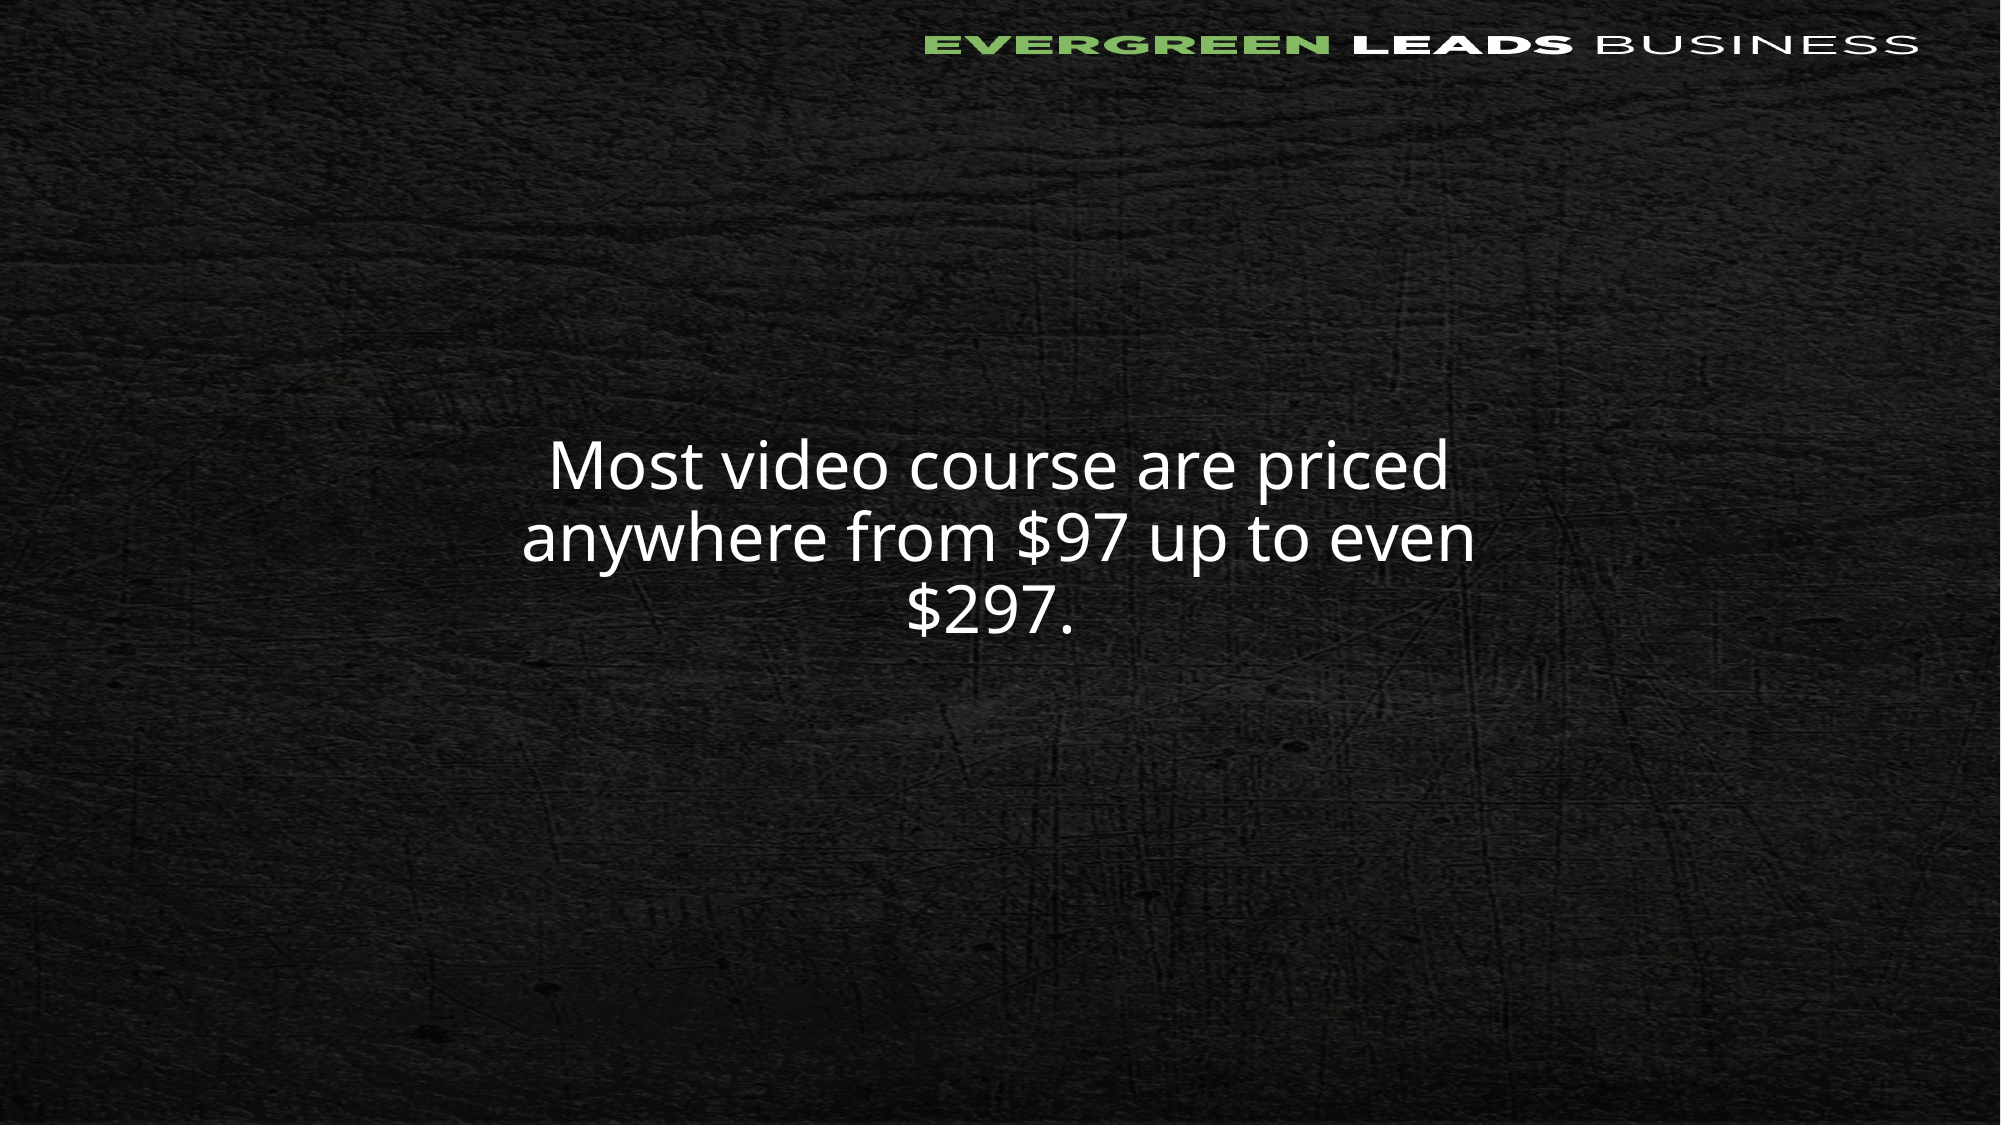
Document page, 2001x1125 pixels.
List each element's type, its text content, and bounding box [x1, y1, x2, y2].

picture [0, 0, 2001, 1125]
list Most video course are priced anywhere from $97 up to even $297. [446, 424, 1554, 701]
